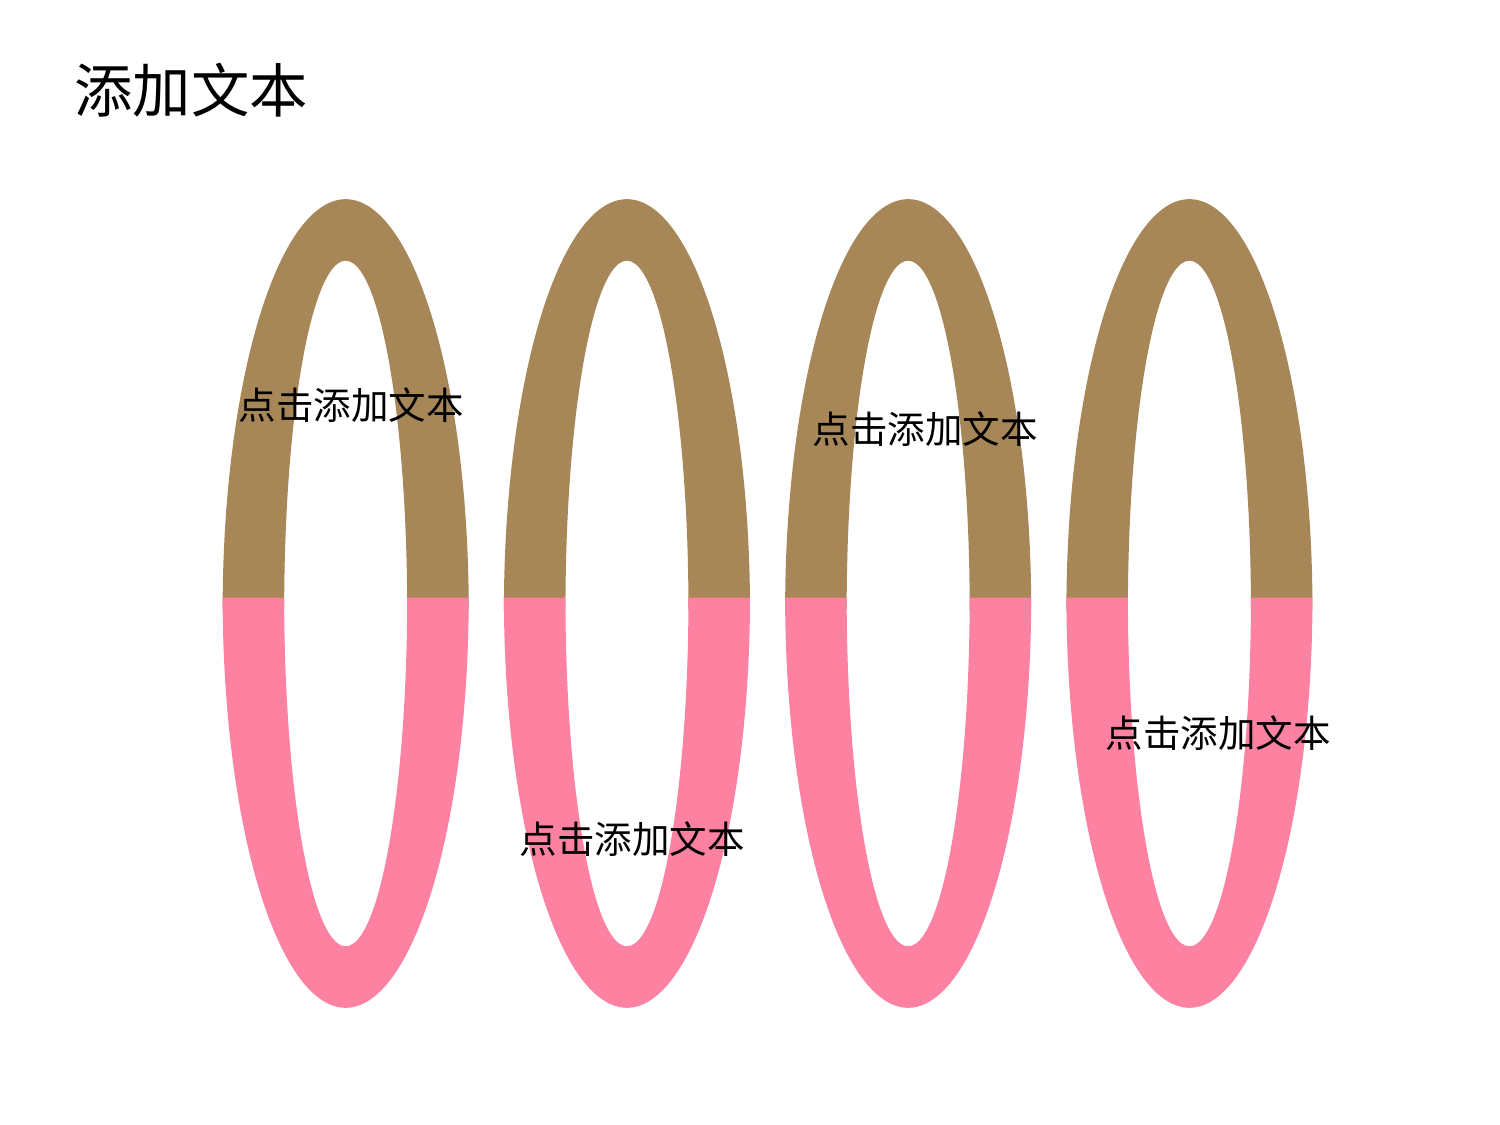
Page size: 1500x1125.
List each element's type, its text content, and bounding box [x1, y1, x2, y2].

text_box [501, 595, 581, 808]
text_box 点击添加文本 [223, 374, 479, 435]
text_box [783, 413, 855, 596]
text_box [1064, 595, 1305, 1010]
text_box [501, 197, 753, 597]
text_box 点击添加文本 [505, 808, 760, 869]
text_box 点击添加文本 [1091, 703, 1346, 763]
text_box [1064, 197, 1315, 603]
text_box [1245, 595, 1315, 703]
text_box [396, 435, 471, 596]
text_box [783, 595, 1034, 1010]
text_box 点击添加文本 [798, 398, 1053, 459]
text_box [220, 595, 471, 1010]
text_box [800, 197, 1016, 398]
text_box [673, 595, 753, 808]
text_box [220, 435, 295, 596]
text_box [242, 197, 449, 374]
text_box 添加文本 [60, 46, 323, 132]
text_box [961, 459, 1034, 596]
text_box [532, 869, 722, 1010]
